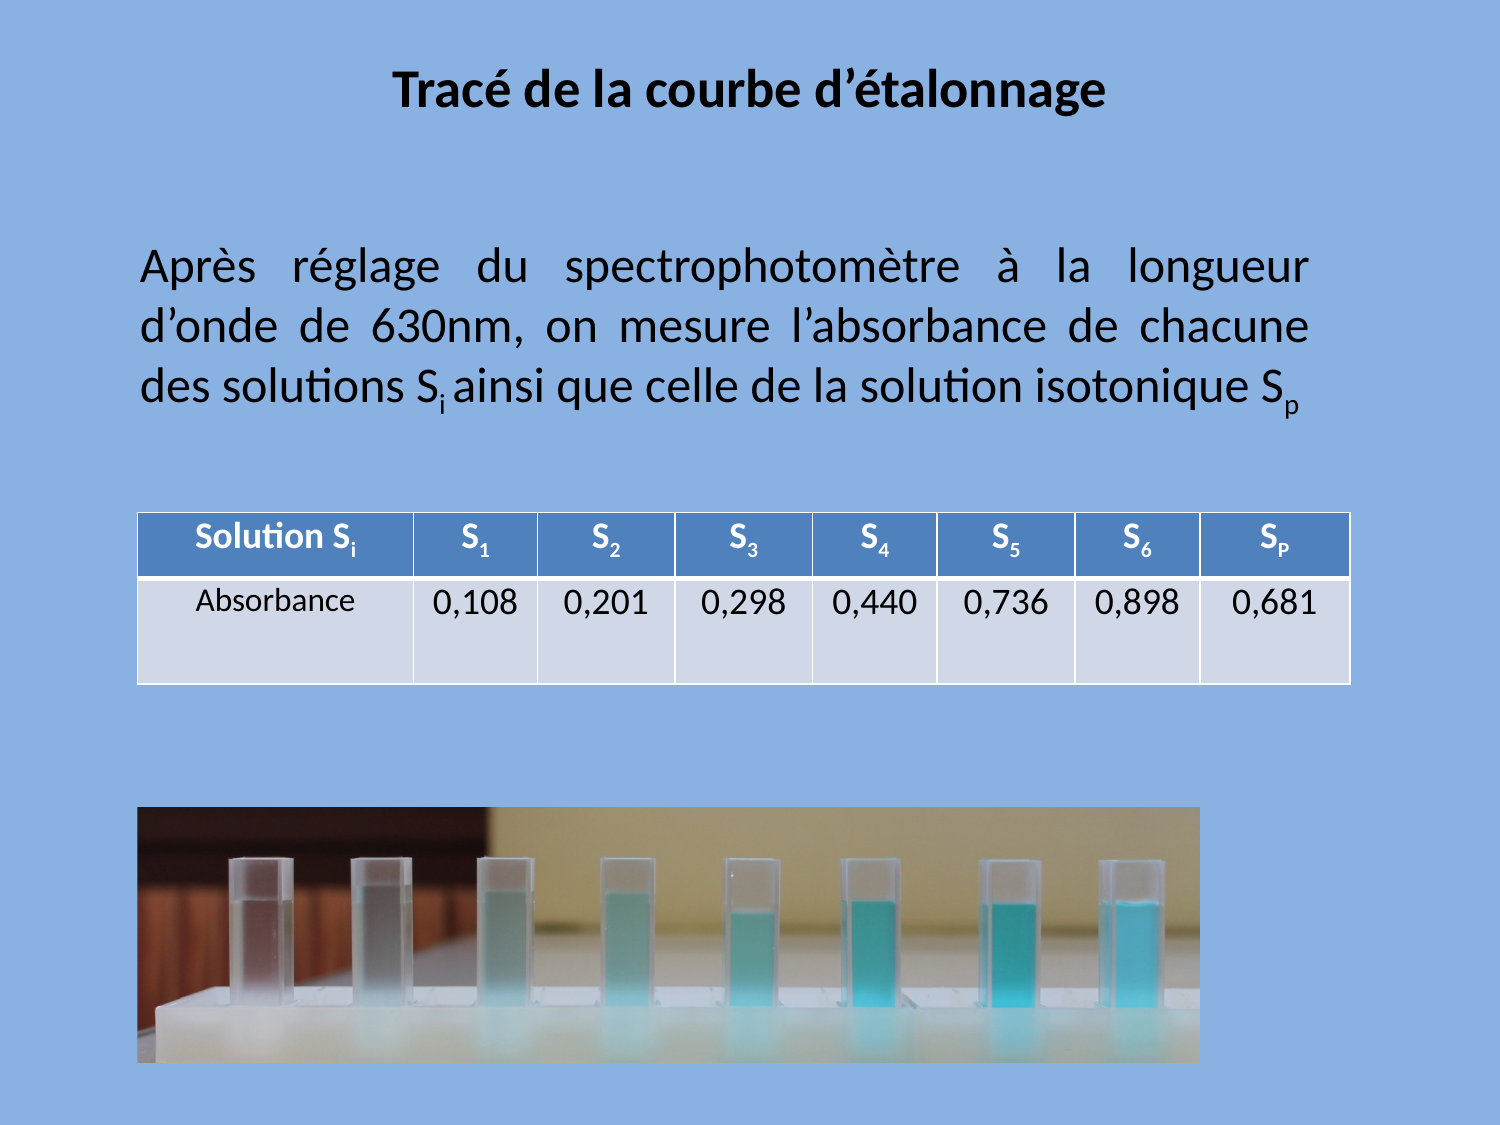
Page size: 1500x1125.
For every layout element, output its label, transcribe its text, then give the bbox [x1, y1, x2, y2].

table_header S1 [414, 513, 537, 576]
table_header Solution Si [138, 513, 413, 576]
text_box Après réglage du spectrophotomètre à la longueur d’onde de 630nm, on mesure l’absorbance de chacune des solutions Si ainsi que celle de la solution isotonique Sp [124, 224, 1325, 428]
table_header S5 [938, 513, 1074, 576]
table_header S2 [538, 513, 674, 576]
table_header SP [1201, 513, 1349, 576]
table_header S4 [813, 513, 936, 576]
title Tracé de la courbe d’étalonnage [75, 45, 1425, 233]
table_cell 0,298 [676, 581, 812, 683]
table_cell Absorbance [138, 581, 413, 683]
table_cell 0,201 [538, 581, 674, 683]
table_cell 0,108 [414, 581, 537, 683]
table_header S6 [1076, 513, 1199, 576]
table_header S3 [676, 513, 812, 576]
table_cell 0,736 [938, 581, 1074, 683]
table_cell 0,440 [813, 581, 936, 683]
table_cell 0,898 [1076, 581, 1199, 683]
table_cell 0,681 [1201, 581, 1349, 683]
picture [137, 807, 1201, 1063]
